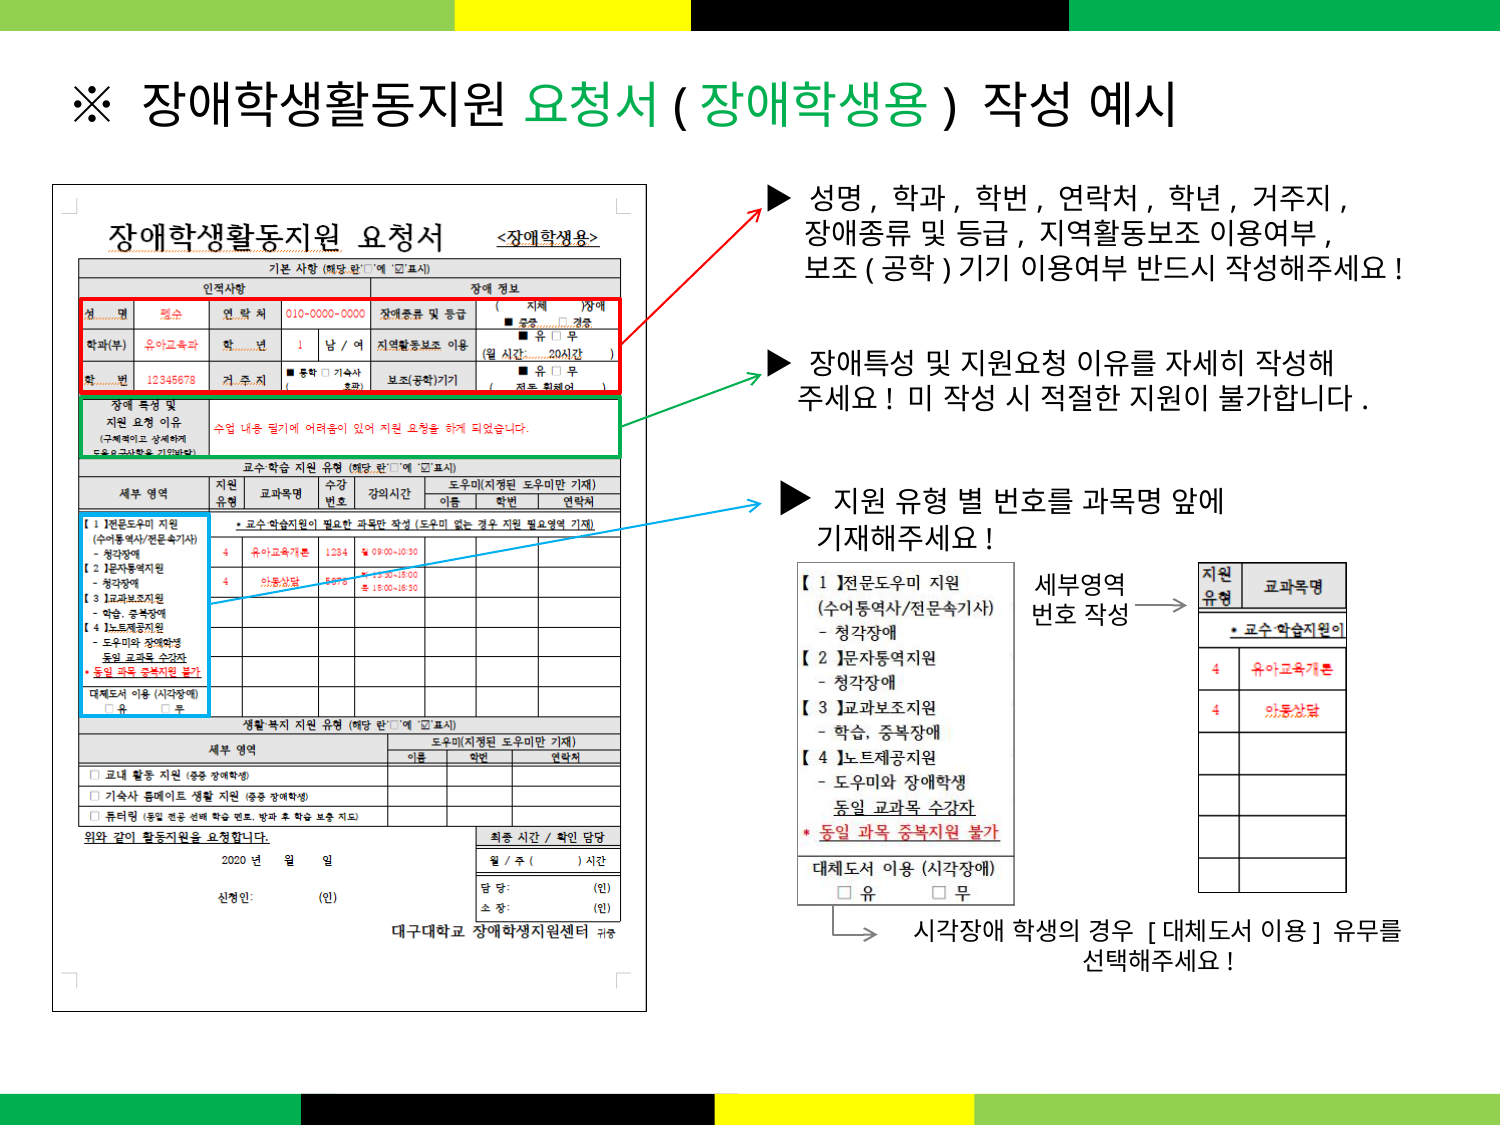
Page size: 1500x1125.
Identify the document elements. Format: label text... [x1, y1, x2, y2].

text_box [619, 374, 762, 428]
picture [84, 518, 206, 713]
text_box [208, 503, 763, 605]
picture [51, 184, 647, 1012]
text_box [840, 897, 871, 943]
text_box ▶ 장애특성 및 지원요청 이유를 자세히 작성해 주세요! 미 작성 시 적절한 지원이 불가합니다. [750, 338, 1471, 423]
text_box 세부영역 번호 작성 [1017, 562, 1152, 638]
text_box ▶ 성명, 학과, 학번, 연락처, 학년, 거주지, 장애종류 및 등급, 지역활동보조 이용여부, 보조(공학)기기 이용여부 반드시 작성해주세요! [750, 172, 1477, 293]
text_box 시각장애 학생의 경우 [대체도서 이용] 유무를 선택해주세요! [855, 907, 1462, 983]
picture [1198, 562, 1347, 893]
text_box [619, 207, 762, 346]
picture [796, 562, 1015, 906]
text_box ▶ 지원 유형 별 번호를 과목명 앞에 기재해주세요! [761, 467, 1436, 563]
text_box ※ 장애학생활동지원 요청서(장애학생용) 작성 예시 [53, 66, 1436, 142]
